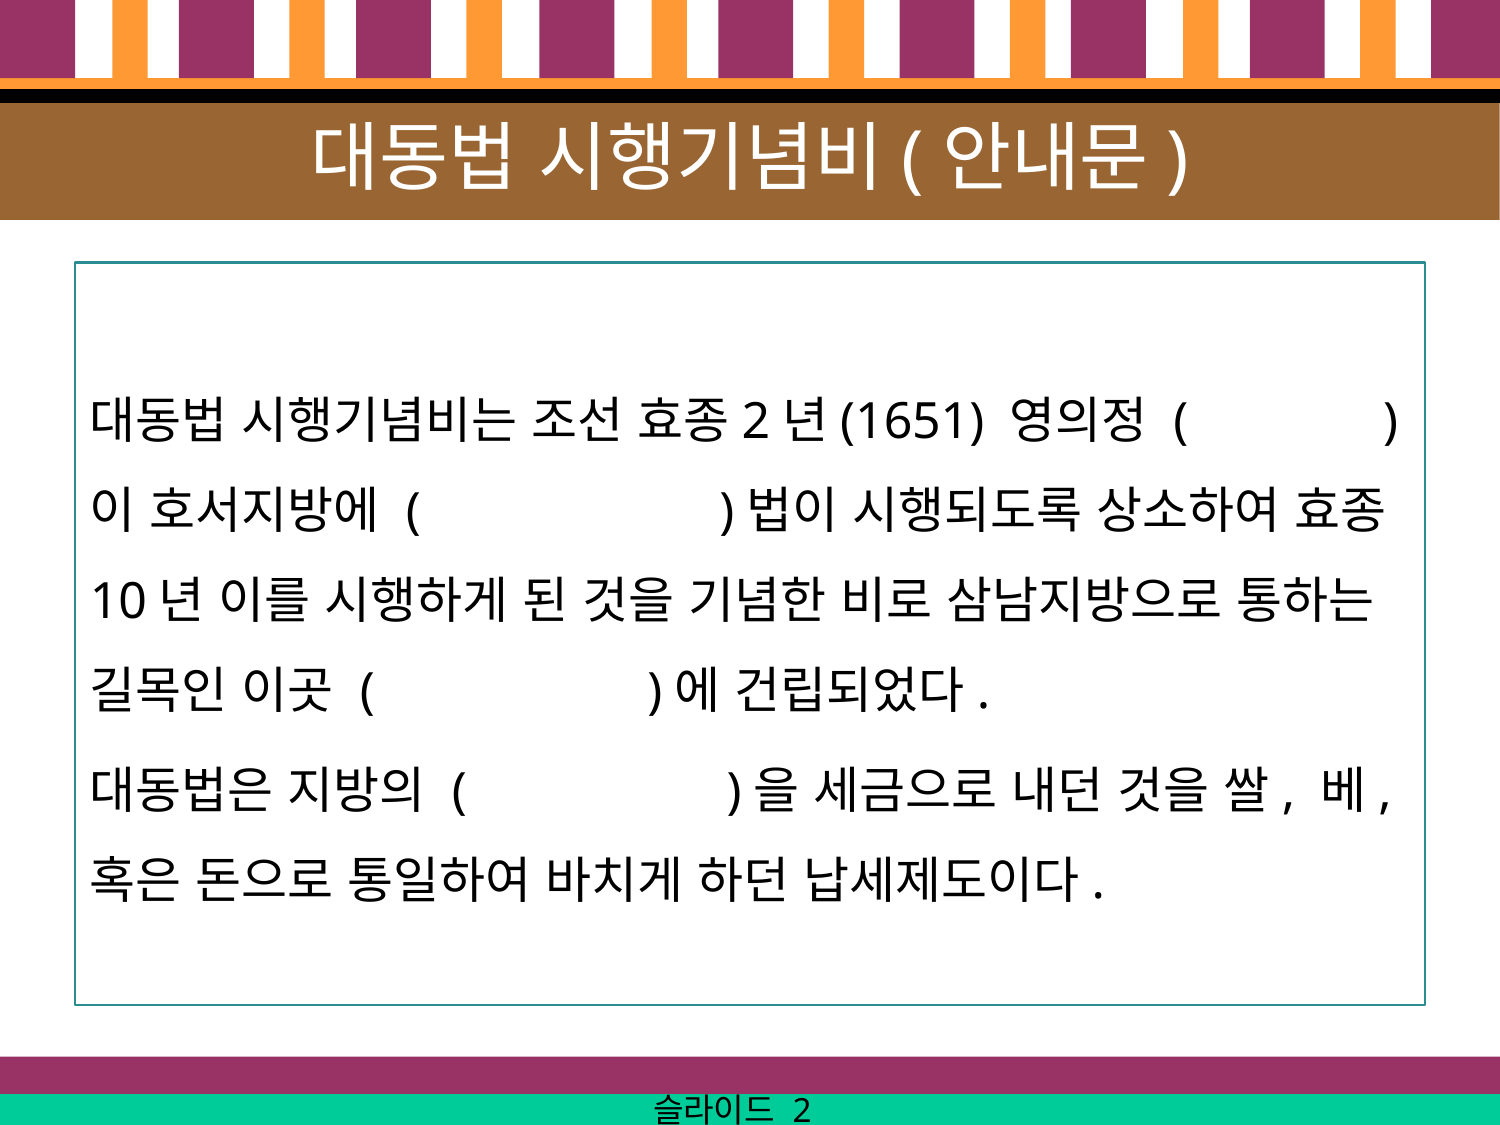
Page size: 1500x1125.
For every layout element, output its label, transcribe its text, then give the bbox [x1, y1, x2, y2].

list 대동법 시행기념비는 조선 효종2년(1651) 영의정 ( )이 호서지방에 ( )법이 시행되도록 상소하여 효종 10년 이를 시행하게 된 것을 기념한 비로 삼남지방으로 통하는 길목인 이곳 ( )에 건립되었다. 대동법은 지방의 ( )을 세금으로 내던 것을 쌀, 베, 혹은 돈으로 통일하여 바치게 하던 납세제도이다. [75, 262, 1425, 1005]
text_box 슬라이드 2 [596, 1082, 869, 1125]
title 대동법 시행기념비(안내문) [75, 101, 1425, 230]
